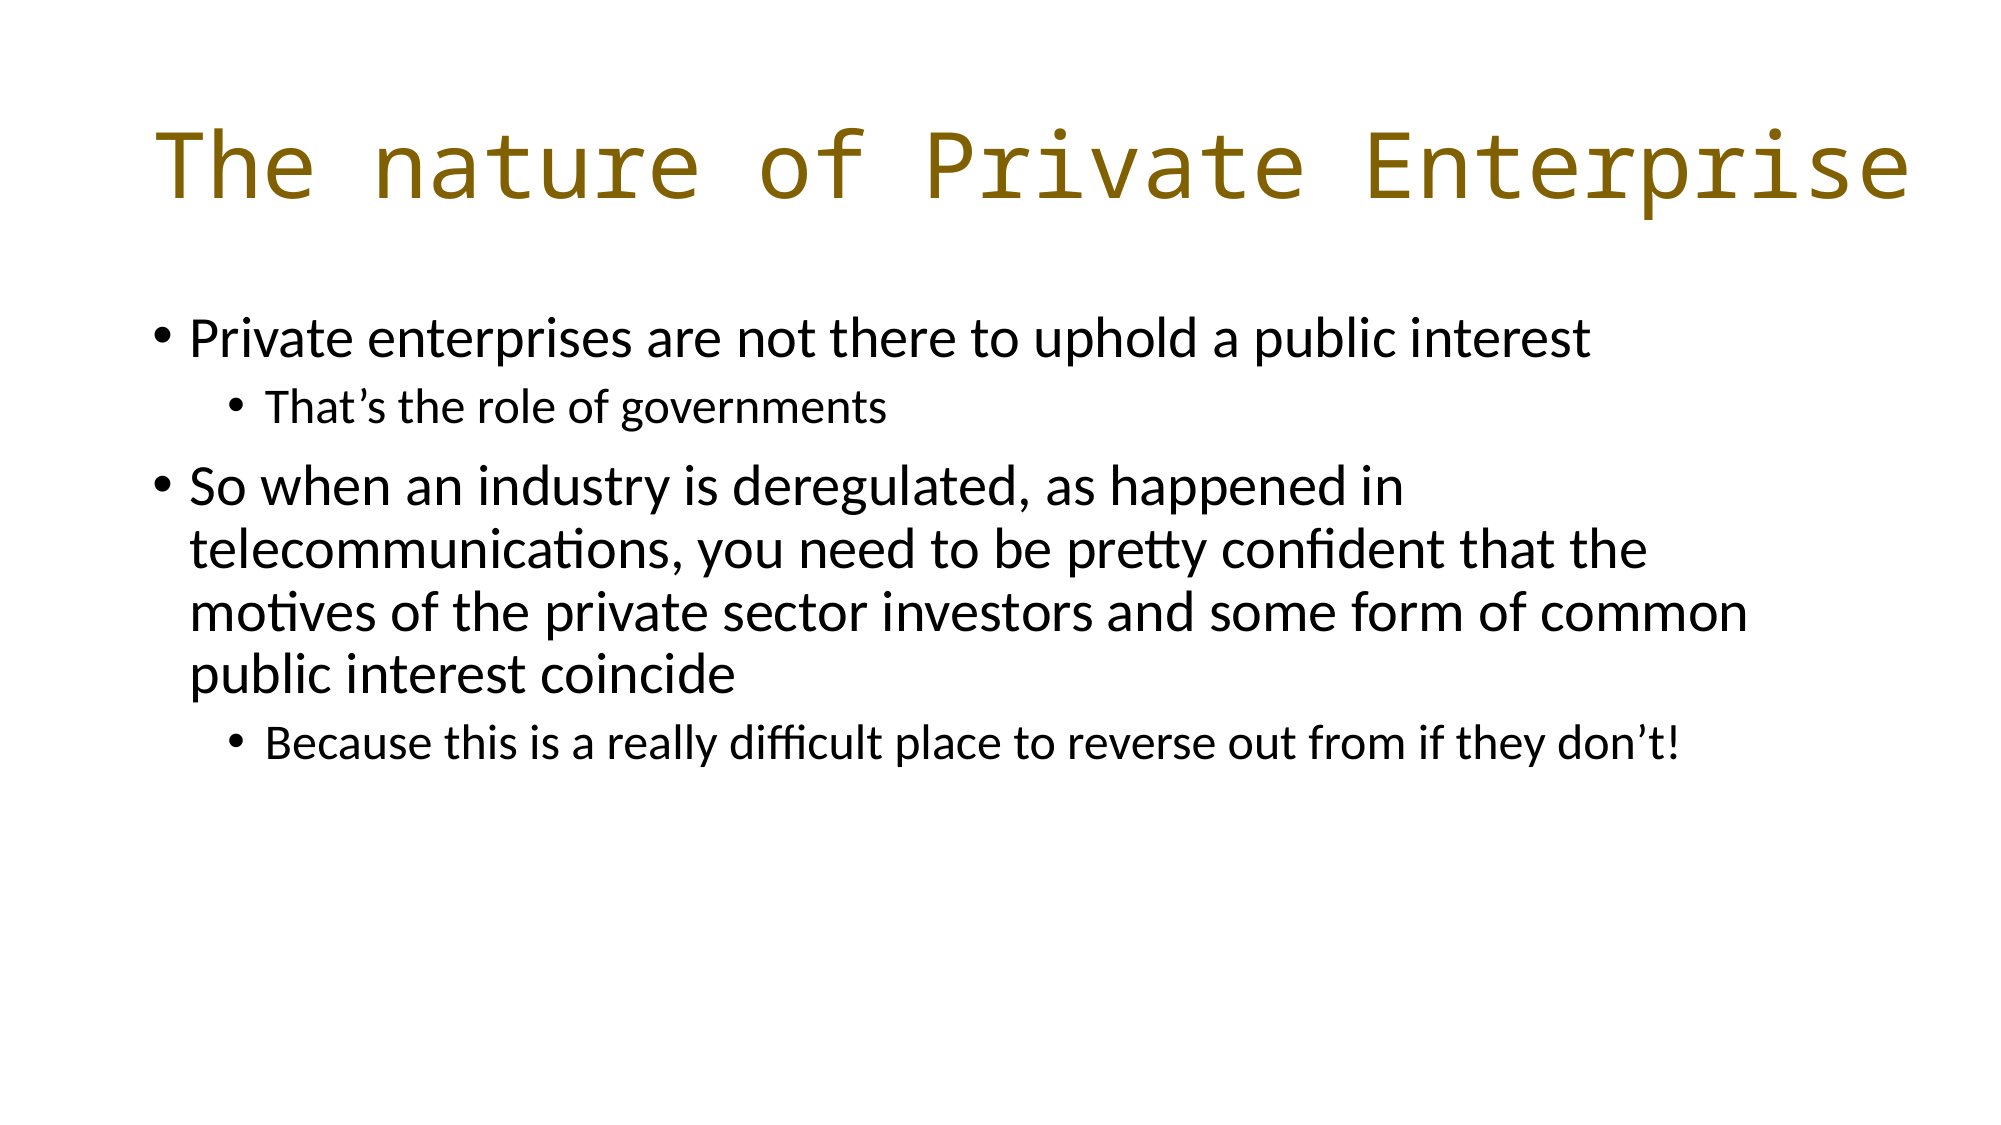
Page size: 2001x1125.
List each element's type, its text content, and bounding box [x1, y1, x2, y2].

list Private enterprises are not there to uphold a public interest That’s the role of governments So when an industry is deregulated, as happened in telecommunications, you need to be pretty confident that the motives of the private sector investors and some form of common public interest coincide Because this is a really difficult place to reverse out from if they don’t! [137, 299, 1863, 1014]
title The nature of Private Enterprise [137, 59, 1982, 278]
